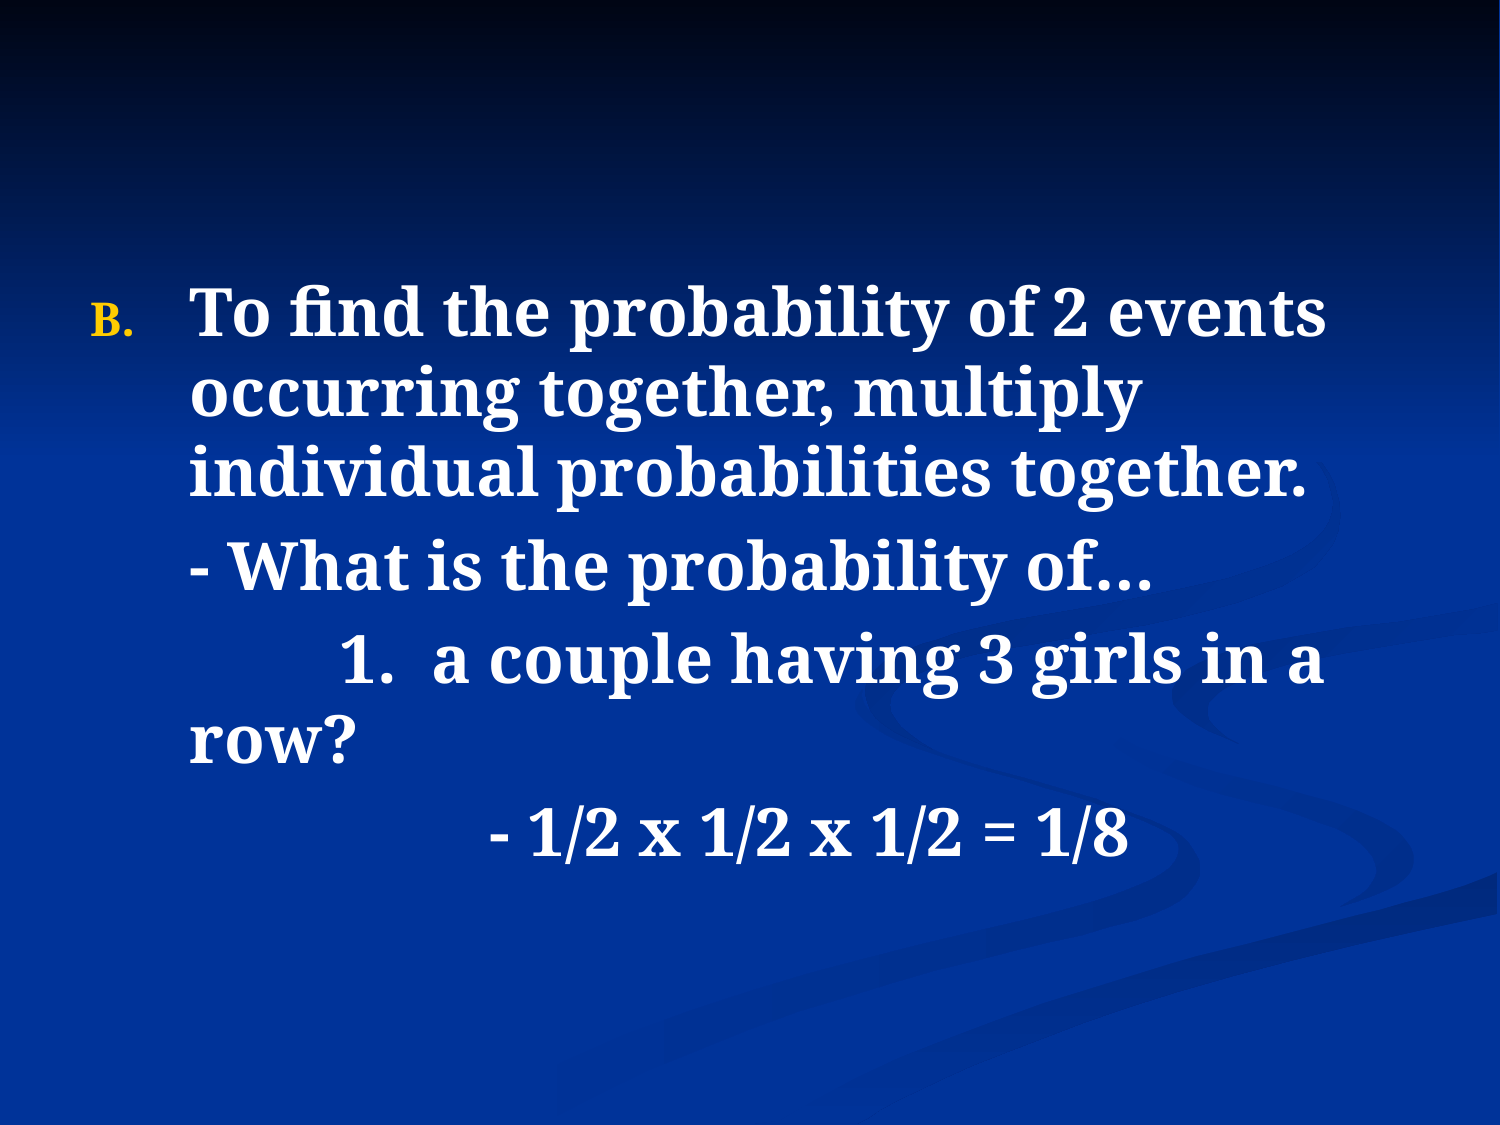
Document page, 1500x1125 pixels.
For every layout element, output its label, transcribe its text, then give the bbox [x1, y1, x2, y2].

list To find the probability of 2 events occurring together, multiply individual probabilities together. - What is the probability of… 1. a couple having 3 girls in a row? - 1/2 x 1/2 x 1/2 = 1/8 [74, 262, 1426, 1006]
